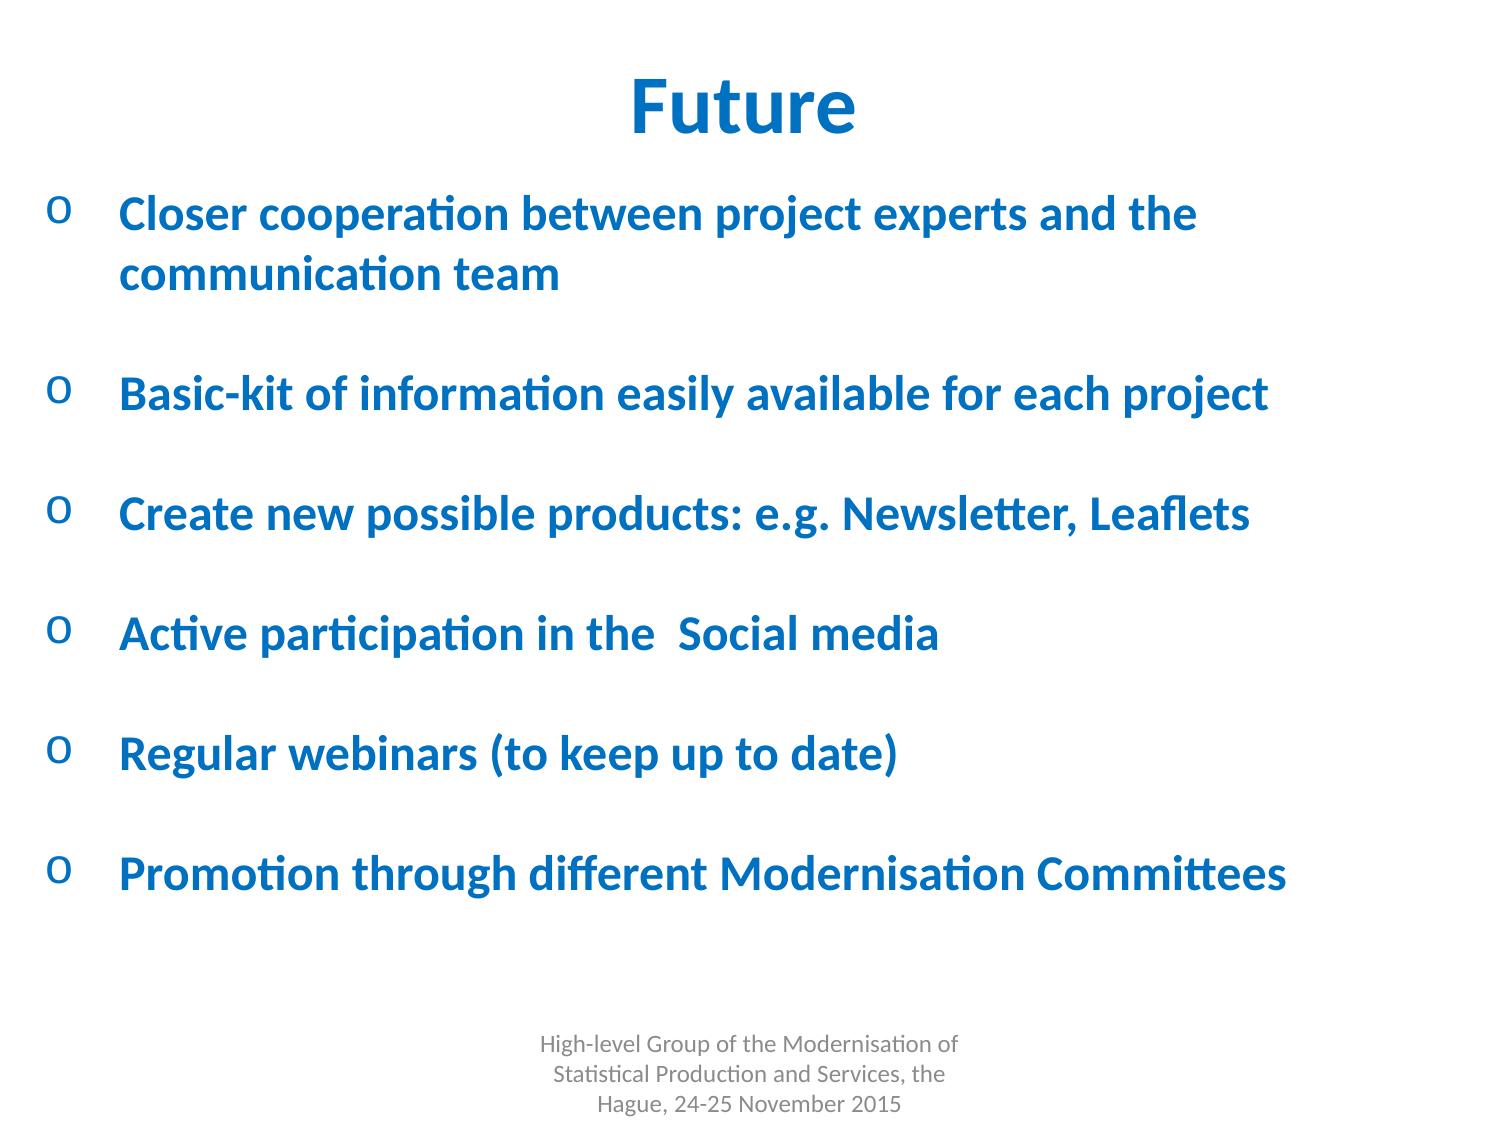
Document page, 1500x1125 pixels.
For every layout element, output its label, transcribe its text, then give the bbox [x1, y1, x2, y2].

text_box Closer cooperation between project experts and the communication team Basic-kit of information easily available for each project Create new possible products: e.g. Newsletter, Leaflets Active participation in the Social media Regular webinars (to keep up to date) Promotion through different Modernisation Committees [29, 172, 1459, 908]
footer High-level Group of the Modernisation of Statistical Production and Services, the Hague, 24-25 November 2015 [512, 1042, 988, 1103]
text_box Future [29, 42, 1459, 158]
